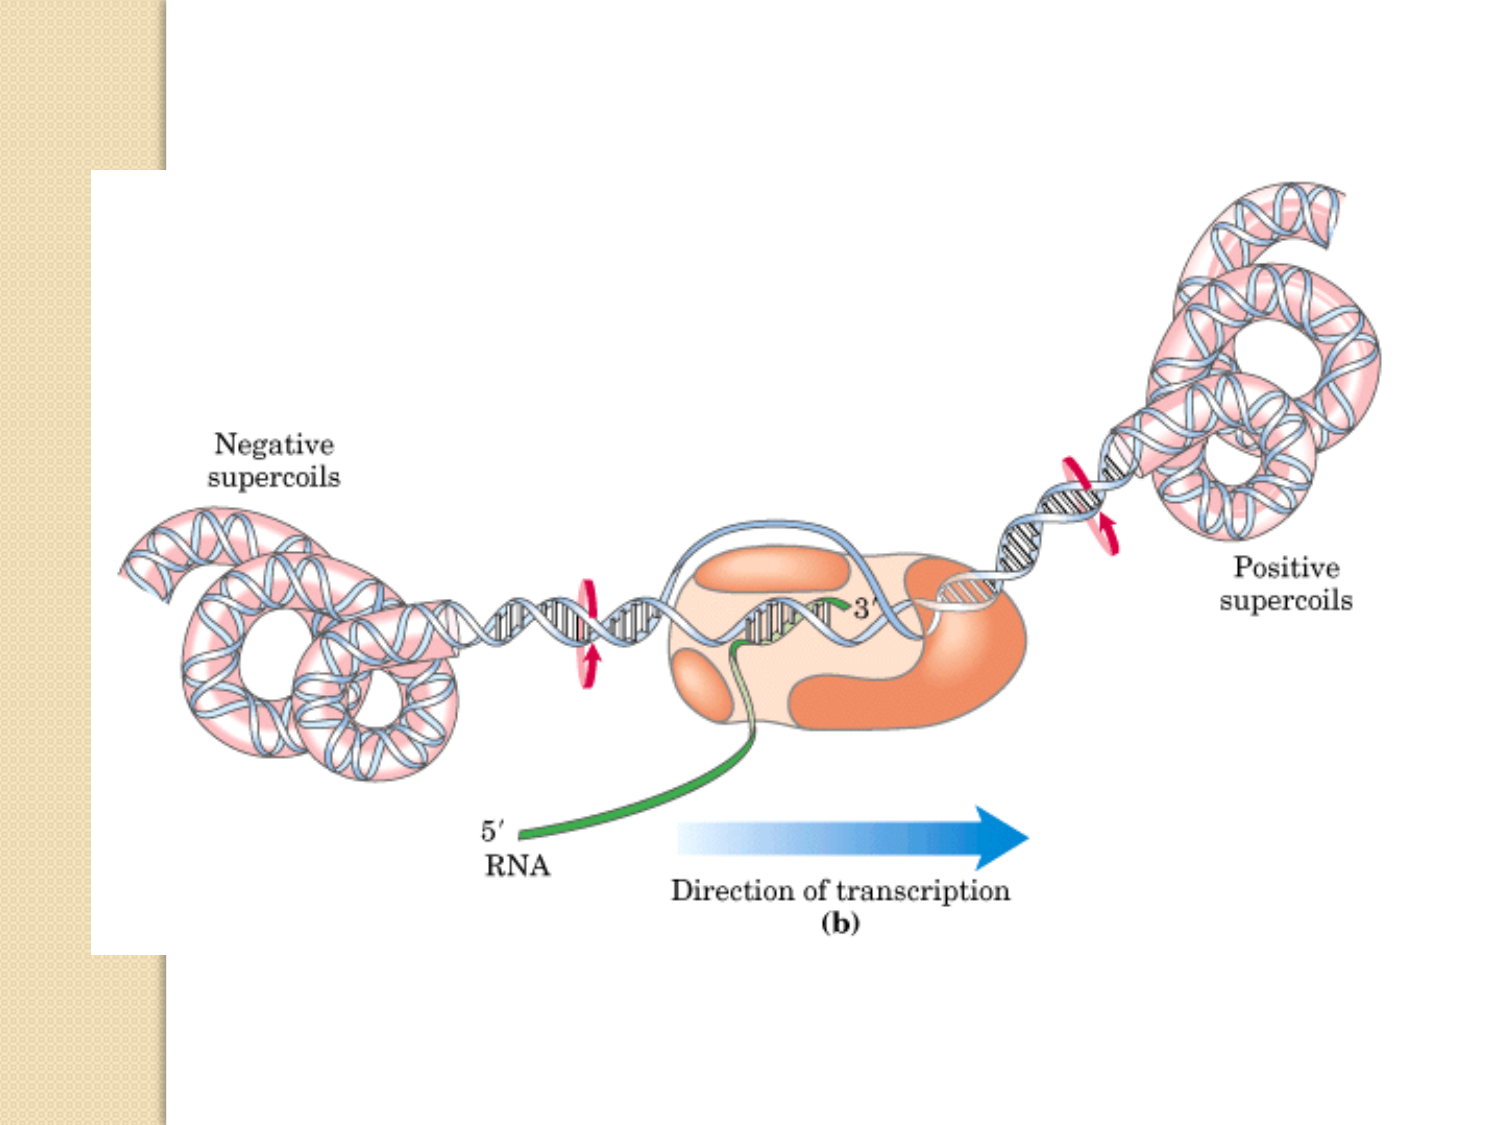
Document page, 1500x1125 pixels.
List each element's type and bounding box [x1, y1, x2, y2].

picture [91, 170, 1409, 955]
